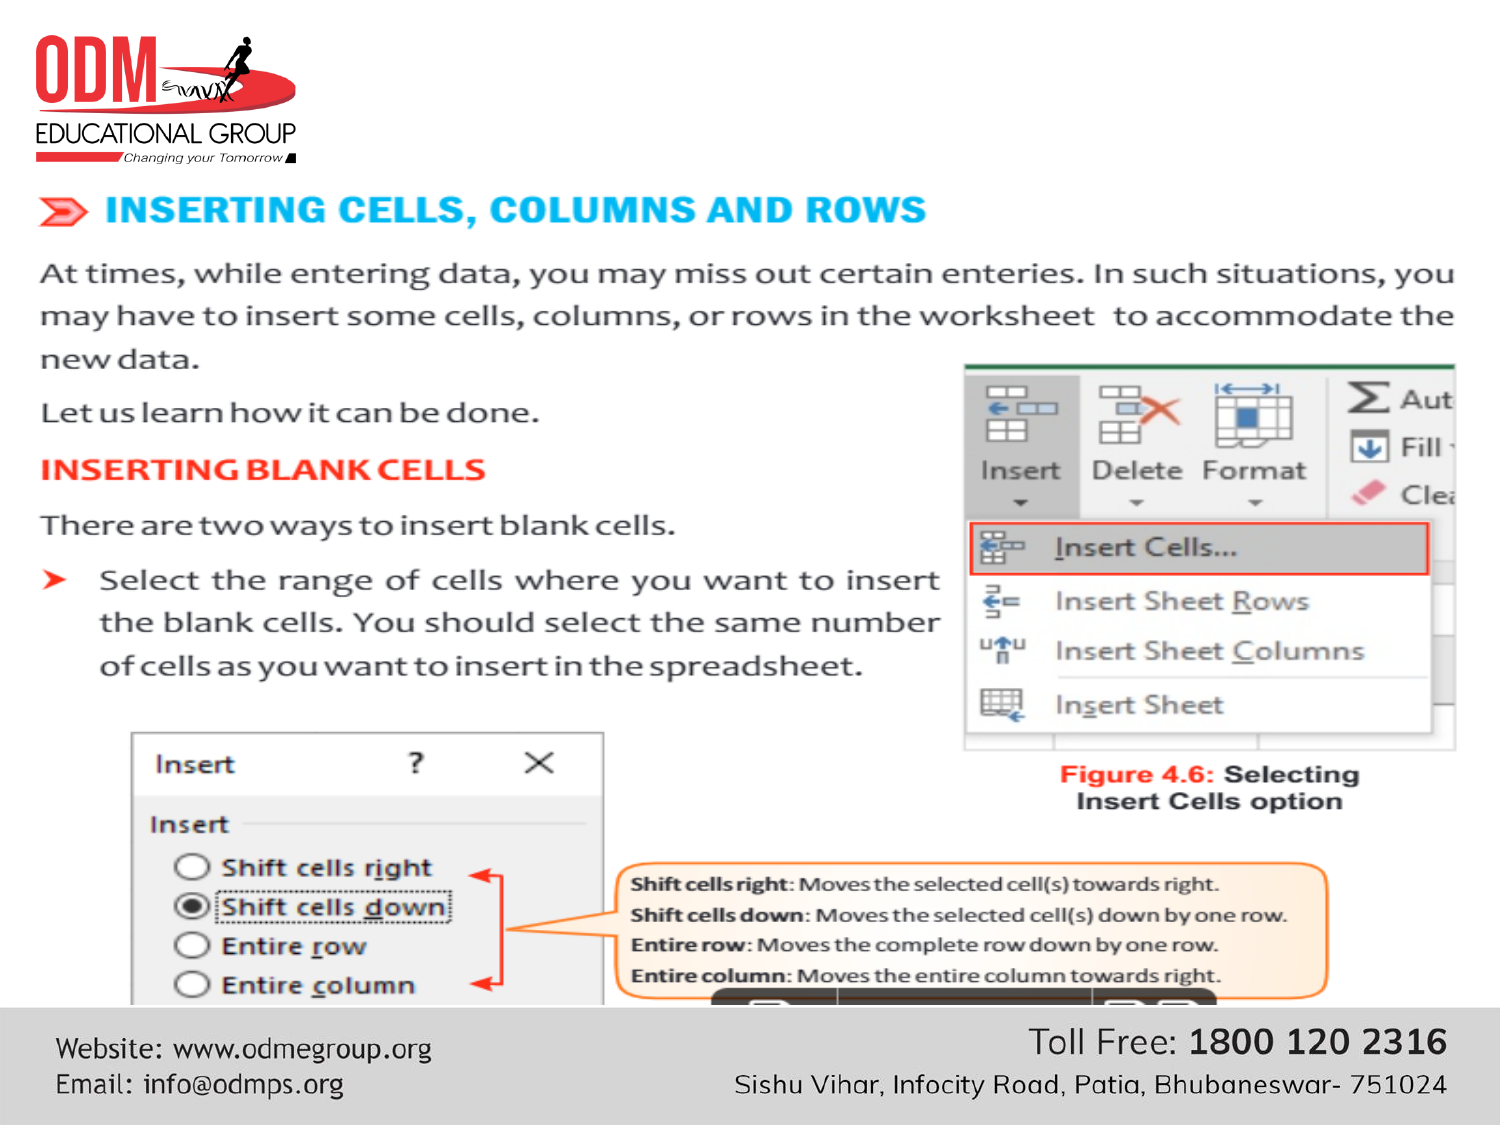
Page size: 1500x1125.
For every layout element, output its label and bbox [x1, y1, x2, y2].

picture [0, 1006, 1500, 1125]
picture [36, 35, 296, 164]
list [0, 172, 1500, 1006]
